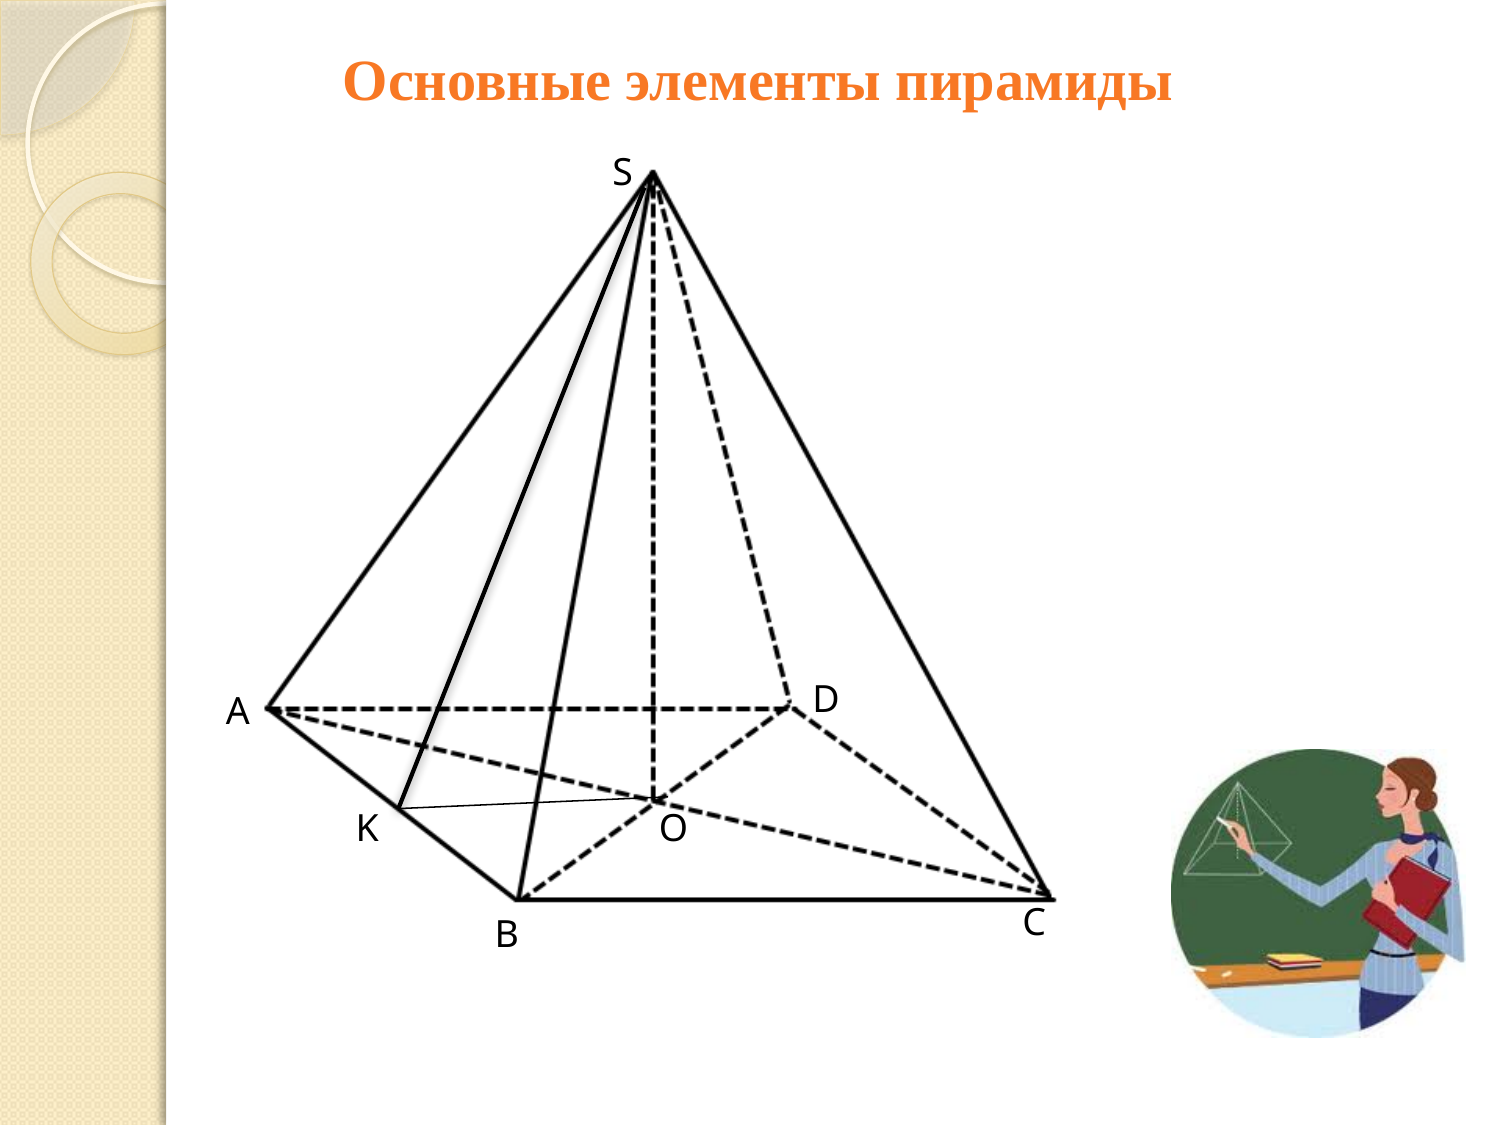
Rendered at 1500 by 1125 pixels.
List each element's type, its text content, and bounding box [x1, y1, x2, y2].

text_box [210, 140, 1067, 964]
text_box Основные элементы пирамиды [328, 35, 1336, 120]
picture [1171, 749, 1466, 1038]
